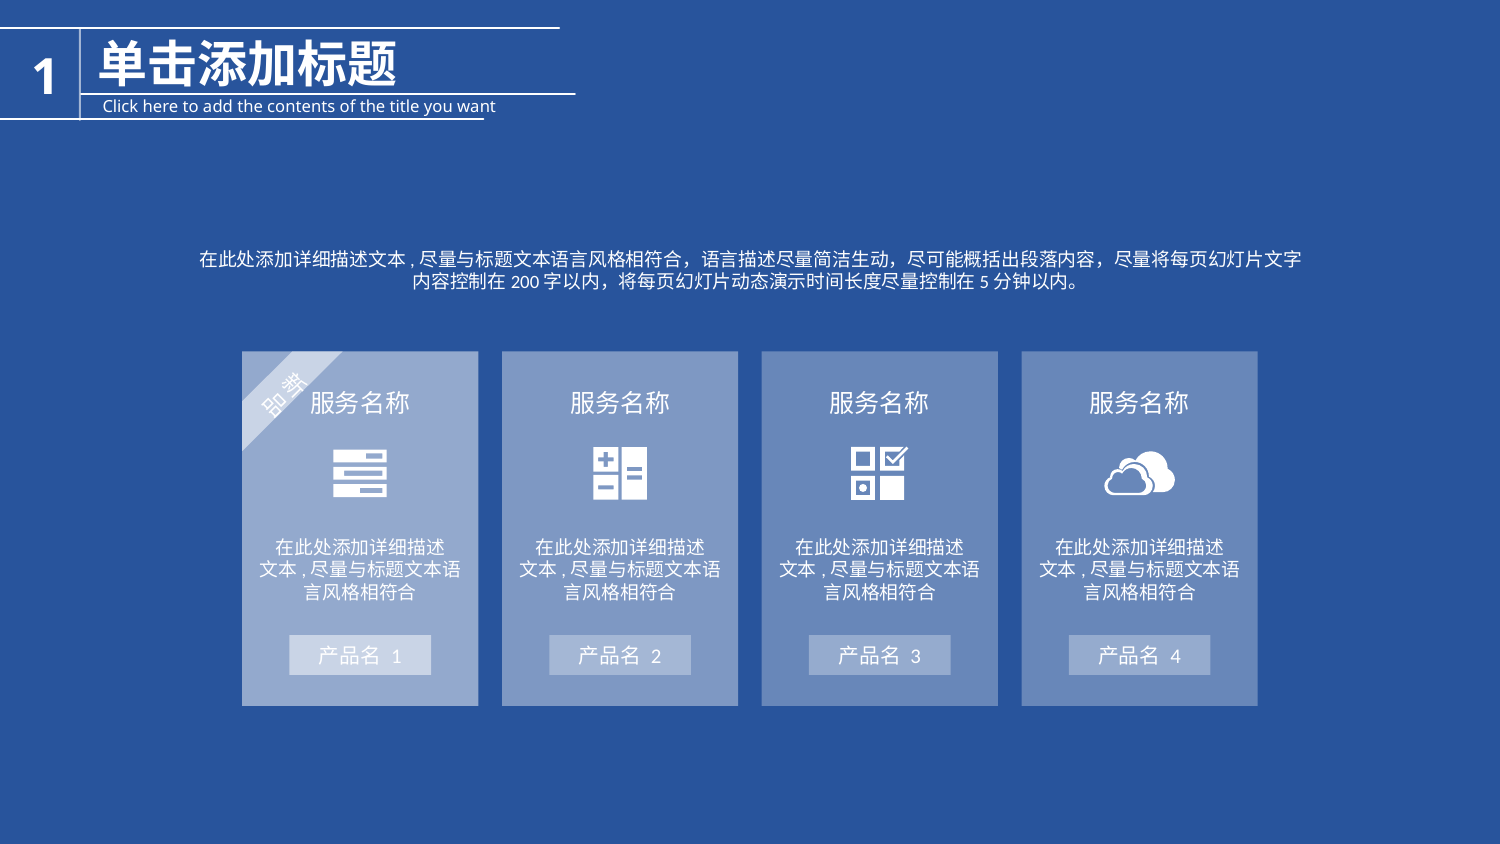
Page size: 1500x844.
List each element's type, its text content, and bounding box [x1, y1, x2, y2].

text_box Click here to add the contents of the title you want [87, 95, 512, 124]
text_box 1 [16, 36, 66, 112]
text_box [1021, 351, 1258, 706]
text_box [761, 351, 998, 706]
text_box 在此处添加详细描述文本,尽量与标题文本语言风格相符合，语言描述尽量简洁生动，尽可能概括出段落内容，尽量将每页幻灯片文字内容控制在200字以内，将每页幻灯片动态演示时间长度尽量控制在5分钟以内。 [183, 240, 1317, 300]
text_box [209, 351, 479, 706]
text_box Click here to add the contents of the title you want [87, 88, 512, 94]
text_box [501, 351, 739, 706]
text_box 单击添加标题 [82, 29, 413, 94]
